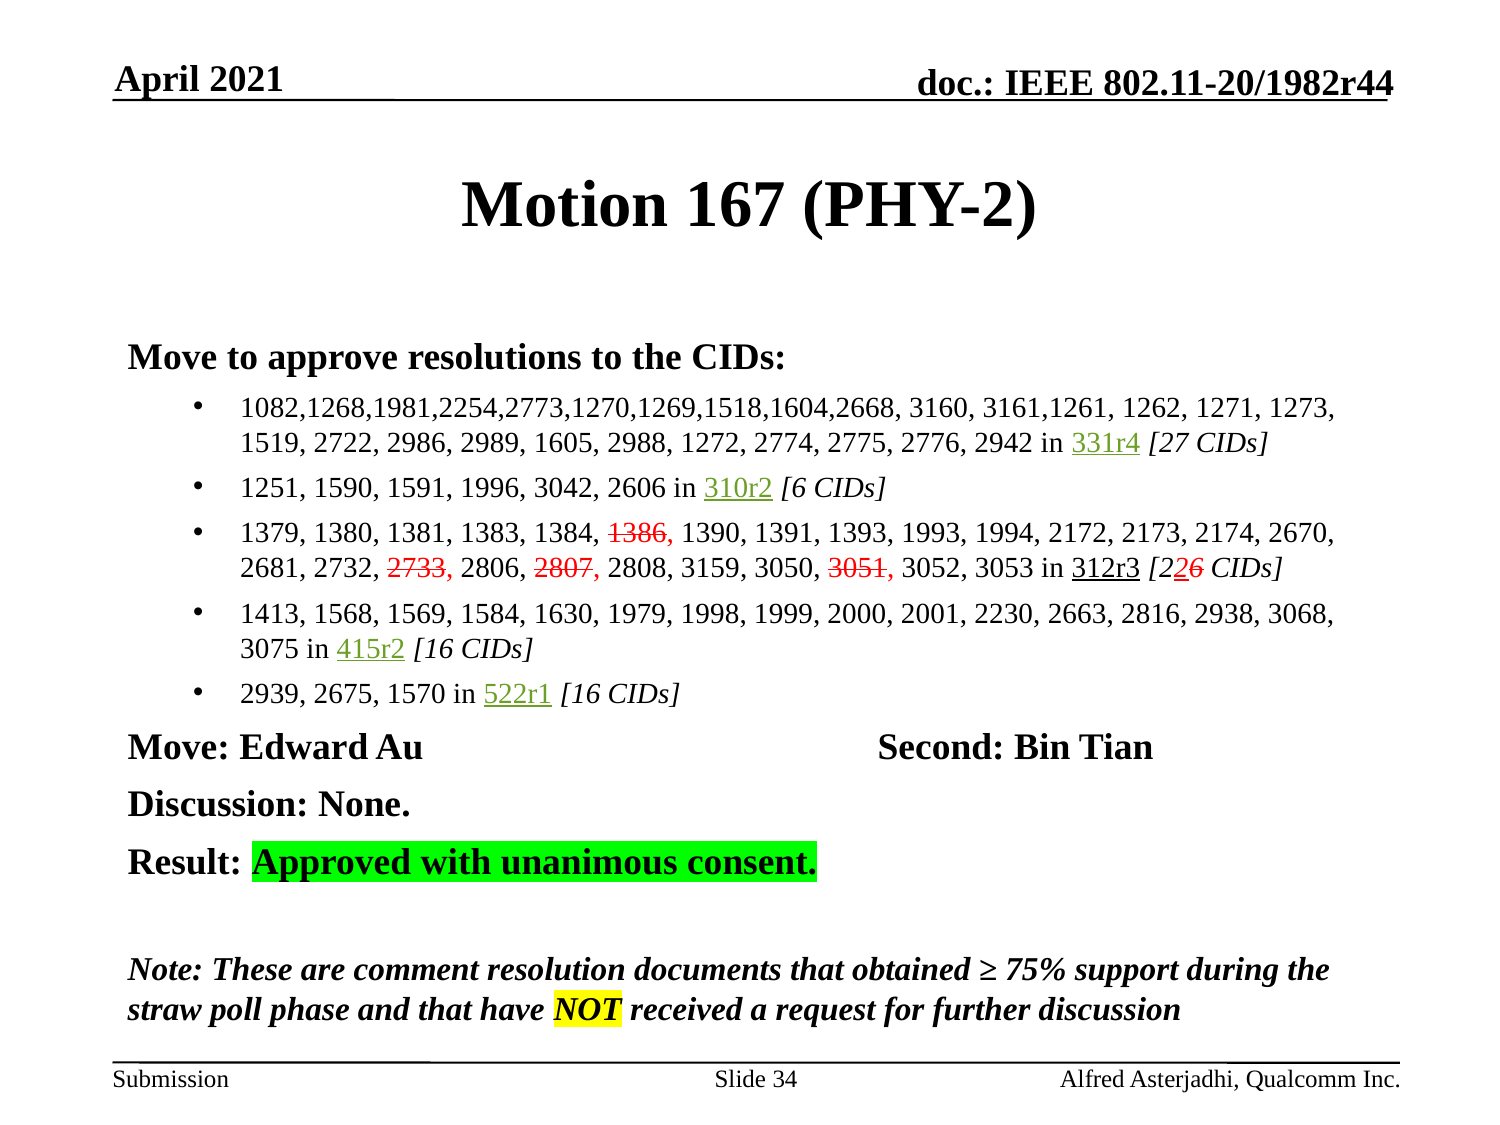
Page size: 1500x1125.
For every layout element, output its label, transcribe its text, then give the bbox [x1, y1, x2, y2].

footer Alfred Asterjadhi, Qualcomm Inc. [878, 1061, 1402, 1093]
title Motion 167 (PHY-2) [112, 112, 1388, 288]
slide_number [114, 54, 423, 100]
list Move to approve resolutions to the CIDs: 1082,1268,1981,2254,2773,1270,1269,1518,1604,2668, 3160, 3161,1261, 1262, 1271, 1273, 1519, 2722, 2986, 2989, 1605, 2988, 1272, 2774, 2775, 2776, 2942 in 331r4 [27 CIDs] 1251, 1590, 1591, 1996, 3042, 2606 in 310r2 [6 CIDs] 1379, 1380, 1381, 1383, 1384, 1386, 1390, 1391, 1393, 1993, 1994, 2172, 2173, 2174, 2670, 2681, 2732, 2733, 2806, 2807, 2808, 3159, 3050, 3051, 3052, 3053 in 312r3 [226 CIDs] 1413, 1568, 1569, 1584, 1630, 1979, 1998, 1999, 2000, 2001, 2230, 2663, 2816, 2938, 3068, 3075 in 415r2 [16 CIDs] 2939, 2675, 1570 in 522r1 [16 CIDs] Move: Edward Au Second: Bin Tian Discussion: None. Result: Approved with unanimous consent. Note: These are comment resolution documents that obtained ≥ 75% support during the straw poll phase and that have NOT received a request for further discussion [112, 324, 1388, 1000]
slide_number Slide 34 [712, 1061, 800, 1123]
